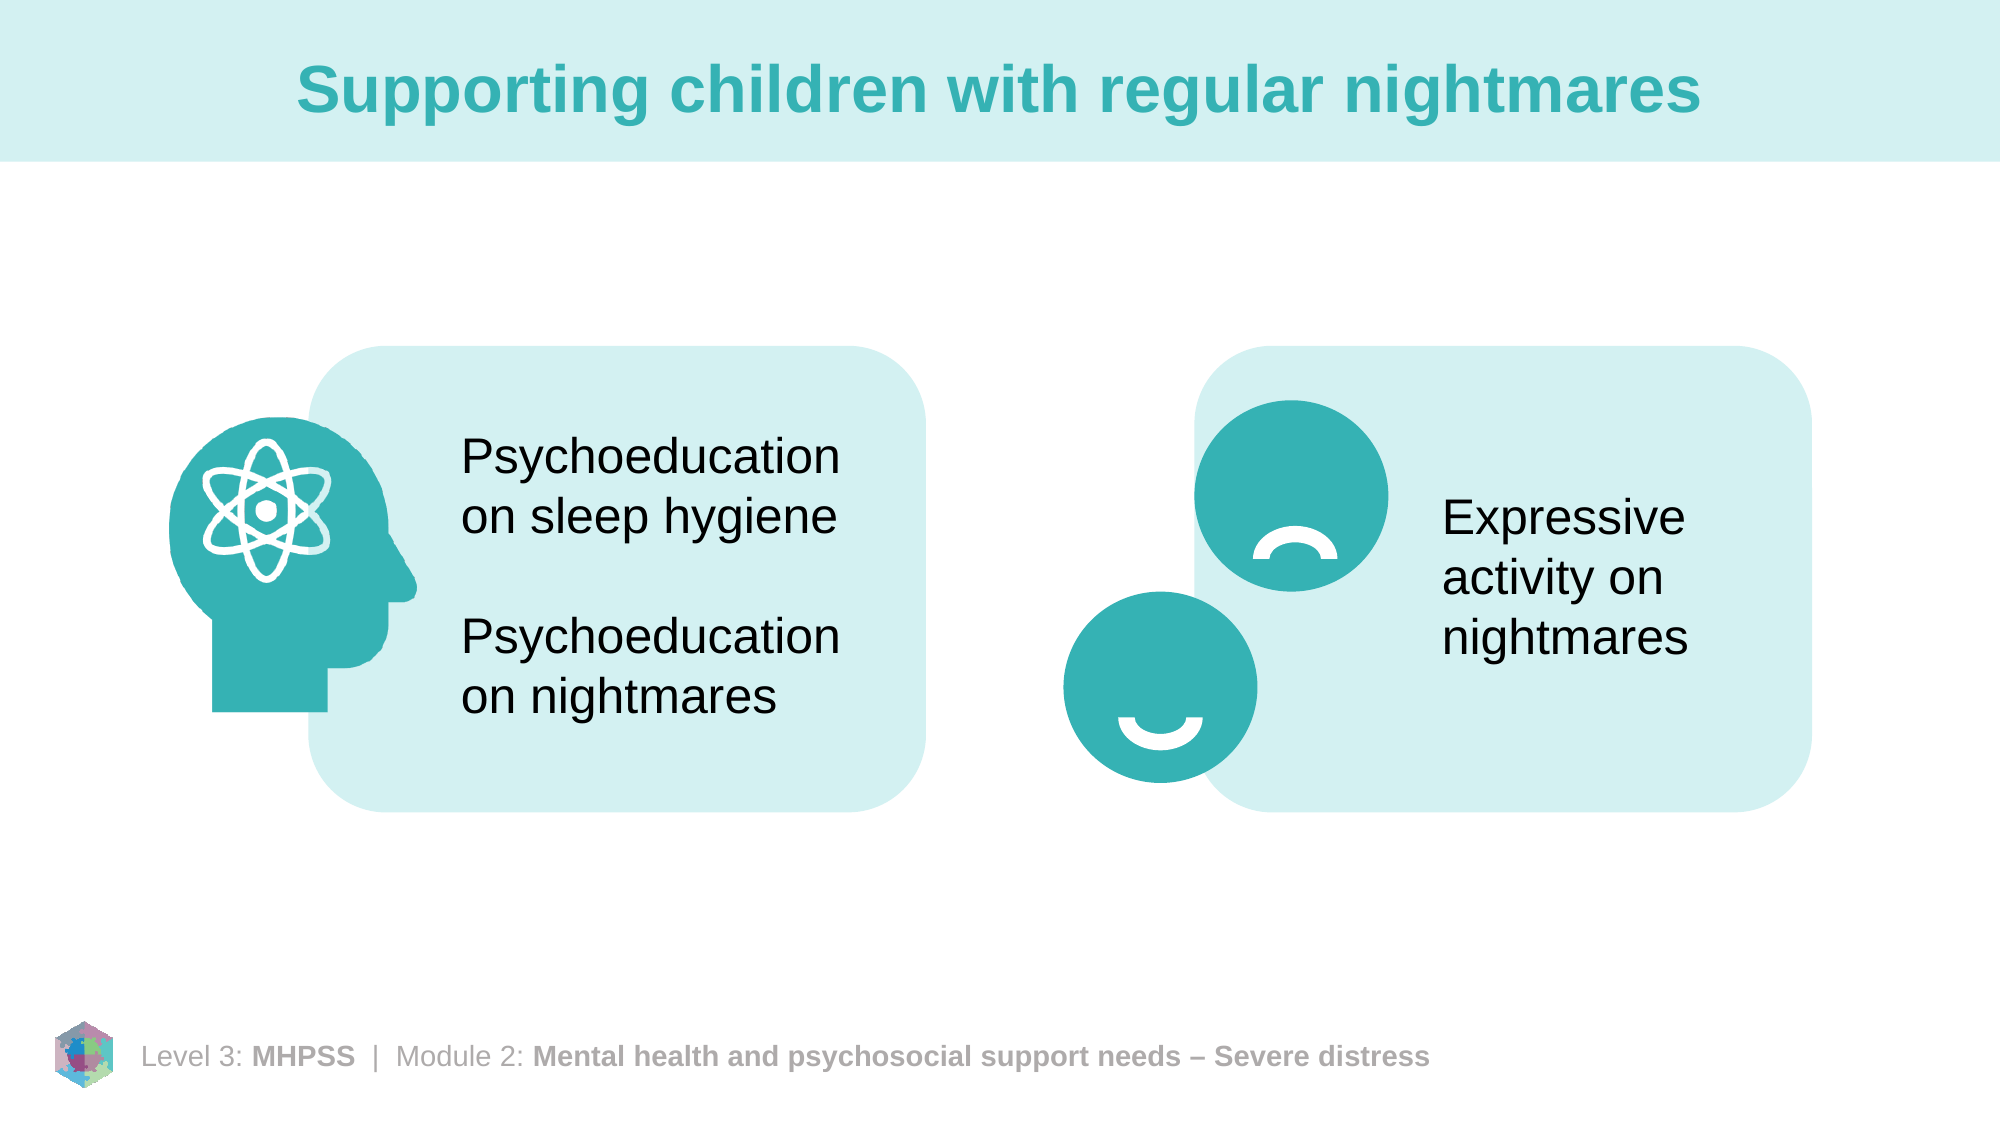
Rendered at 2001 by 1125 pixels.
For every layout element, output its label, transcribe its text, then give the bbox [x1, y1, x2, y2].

text_box Expressive activity on nightmares [1426, 476, 1774, 672]
picture [117, 396, 468, 747]
text_box [311, 345, 926, 813]
text_box [1198, 345, 1813, 813]
text_box Psychoeducation on sleep hygiene Psychoeducation on nightmares [472, 416, 888, 732]
picture [55, 1021, 113, 1088]
title Supporting children with regular nightmares [137, 19, 1863, 163]
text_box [1063, 591, 1258, 784]
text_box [1194, 400, 1389, 592]
